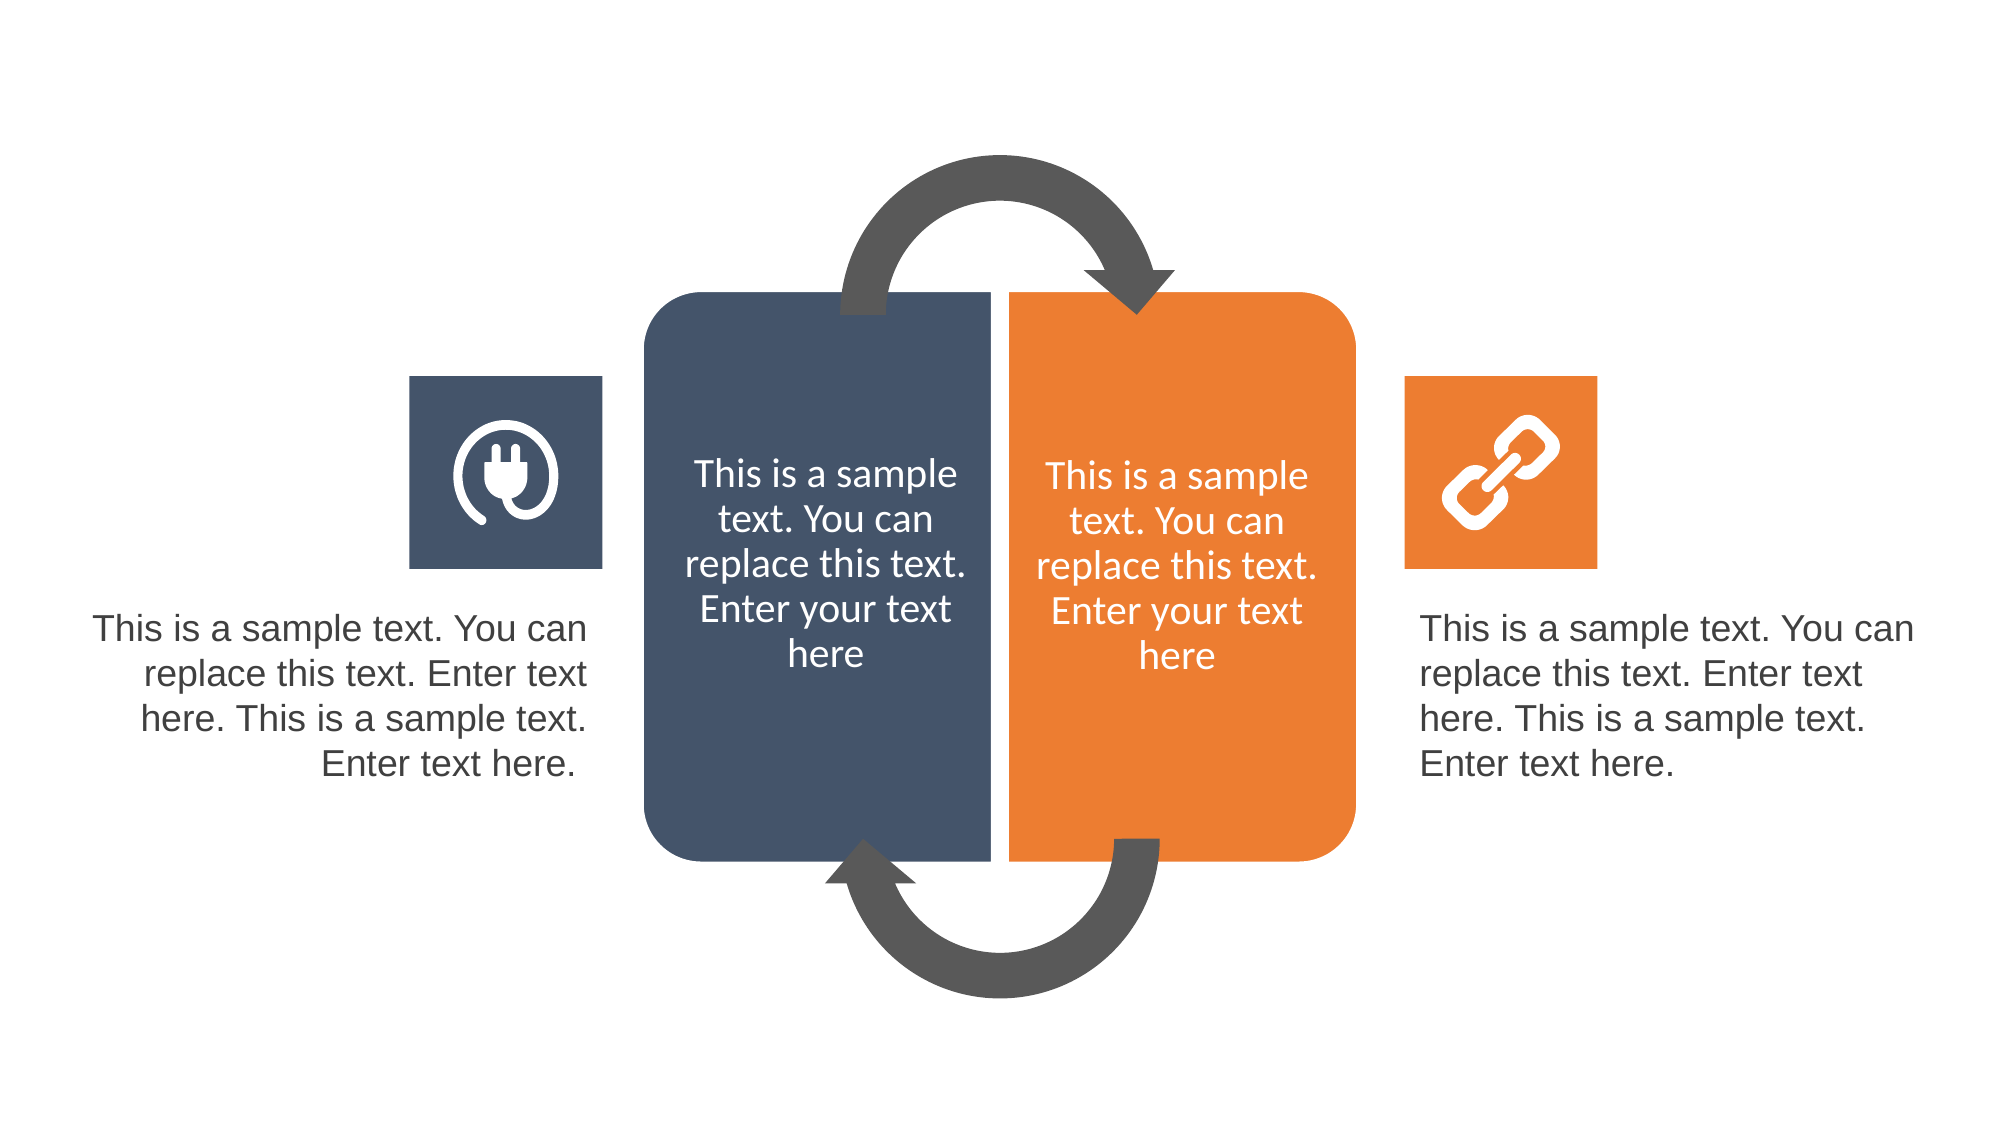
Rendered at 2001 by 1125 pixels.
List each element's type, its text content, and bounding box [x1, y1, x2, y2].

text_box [1404, 376, 1598, 569]
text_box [333, 132, 1667, 1022]
text_box This is a sample text. You can replace this text. Enter text here. This is a sample text. Enter text here. [68, 596, 333, 792]
text_box This is a sample text. You can replace this text. Enter text here. This is a sample text. Enter text here. [1667, 596, 1938, 792]
